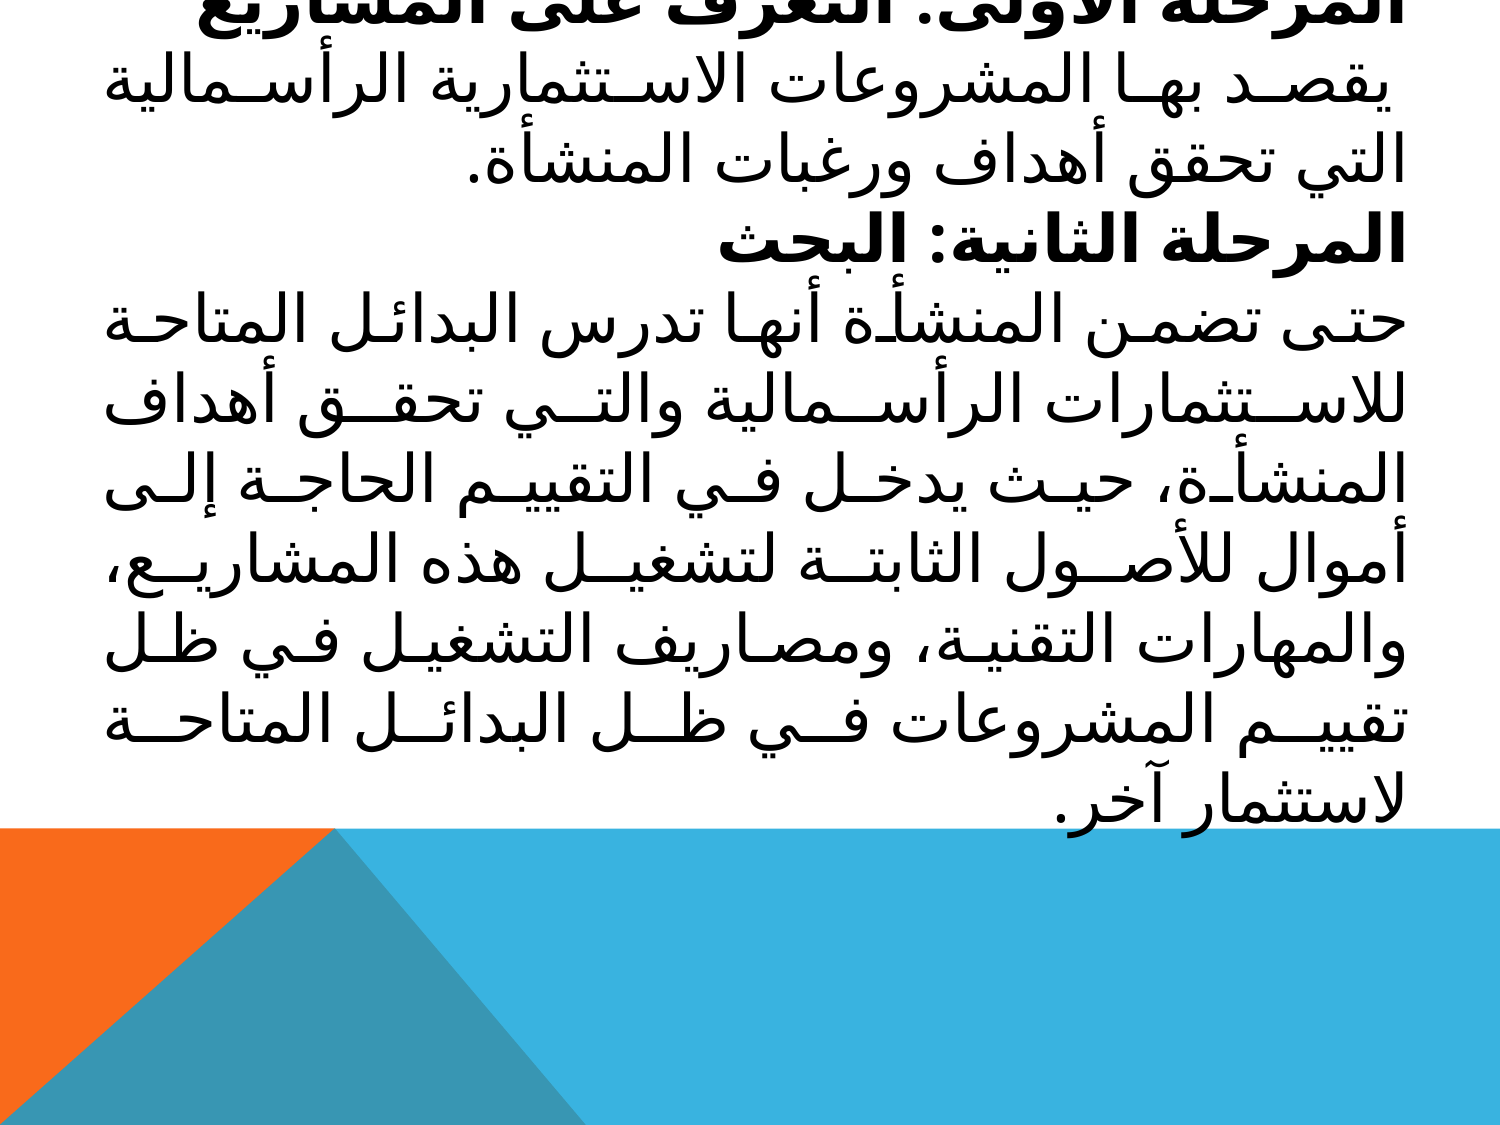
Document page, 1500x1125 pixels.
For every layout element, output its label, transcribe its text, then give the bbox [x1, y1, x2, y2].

text_box المرحلة الأولى: التعرف على المشاريع يقصد بها المشروعات الاستثمارية الرأسمالية التي تحقق أهداف ورغبات المنشأة. المرحلة الثانية: البحث حتى تضمن المنشأة أنها تدرس البدائل المتاحة للاستثمارات الرأسمالية والتي تحقق أهداف المنشأة، حيث يدخل في التقييم الحاجة إلى أموال للأصول الثابتة لتشغيل هذه المشاريع، والمهارات التقنية، ومصاريف التشغيل في ظل تقييم المشروعات في ظل البدائل المتاحة لاستثمار آخر. [87, 0, 1425, 844]
